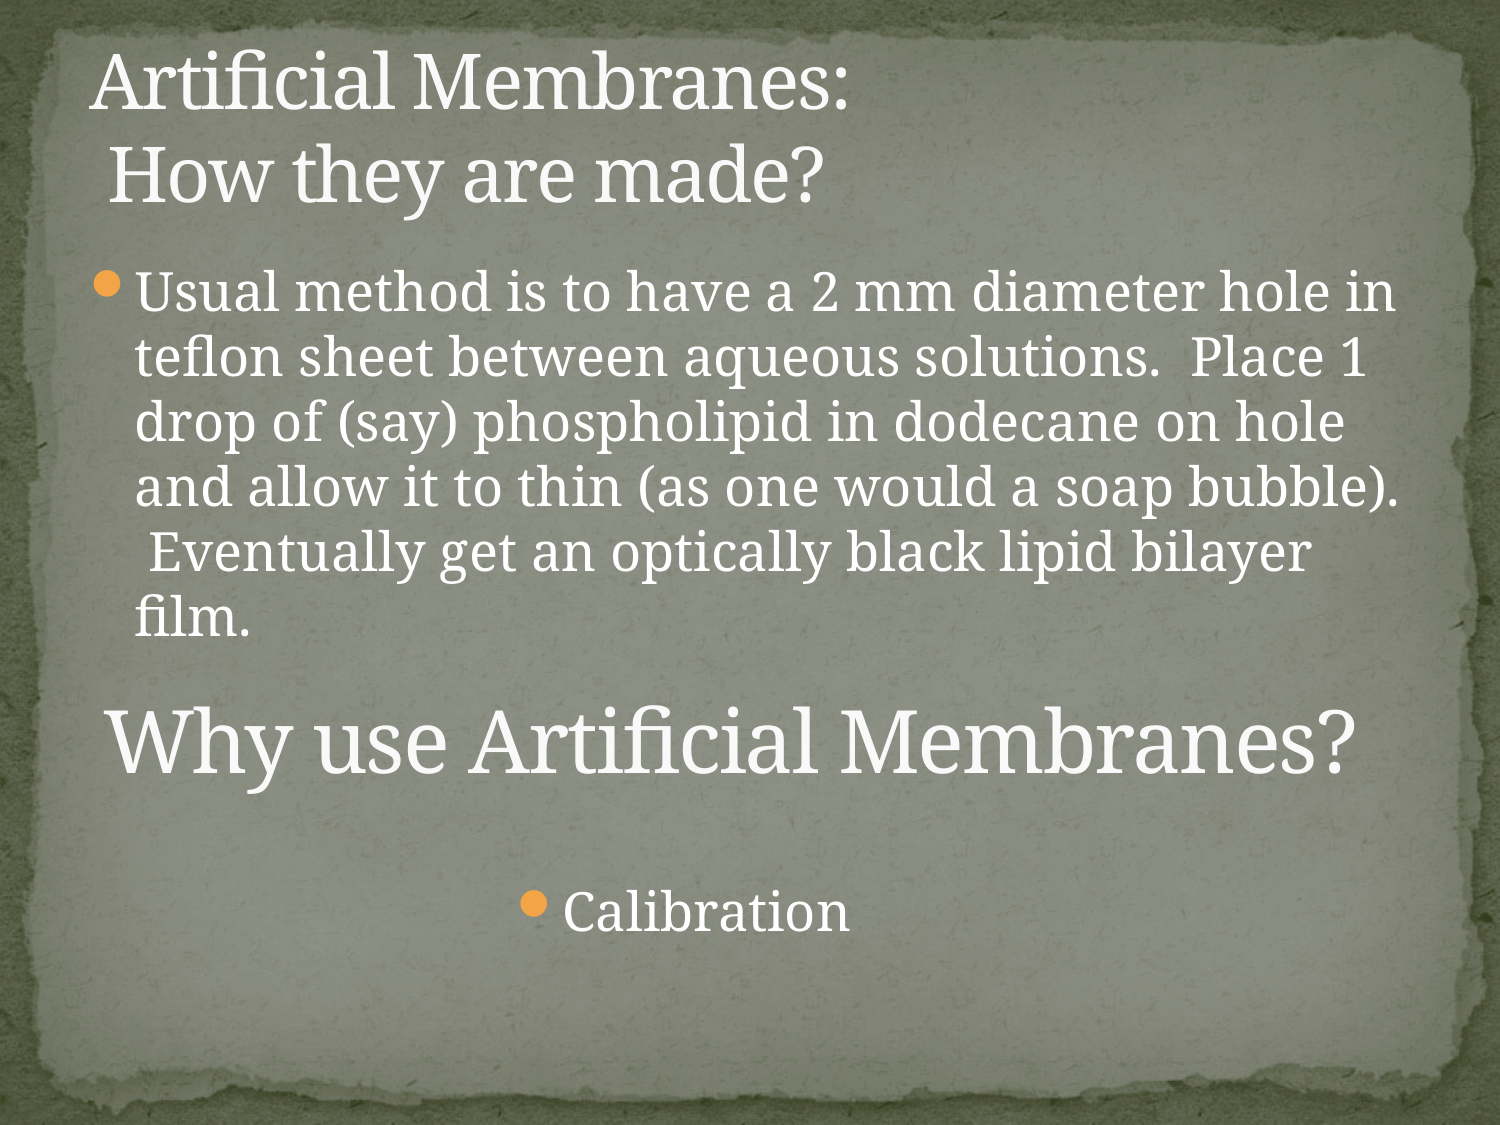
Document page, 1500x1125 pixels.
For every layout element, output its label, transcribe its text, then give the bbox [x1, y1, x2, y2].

text_box Why use Artificial Membranes? [88, 597, 1439, 798]
list Usual method is to have a 2 mm diameter hole in teflon sheet between aqueous solutions. Place 1 drop of (say) phospholipid in dodecane on hole and allow it to thin (as one would a soap bubble). Eventually get an optically black lipid bilayer film. [75, 249, 1425, 1000]
title Artificial Membranes: How they are made? [74, 24, 1425, 225]
text_box Calibration [501, 869, 894, 970]
